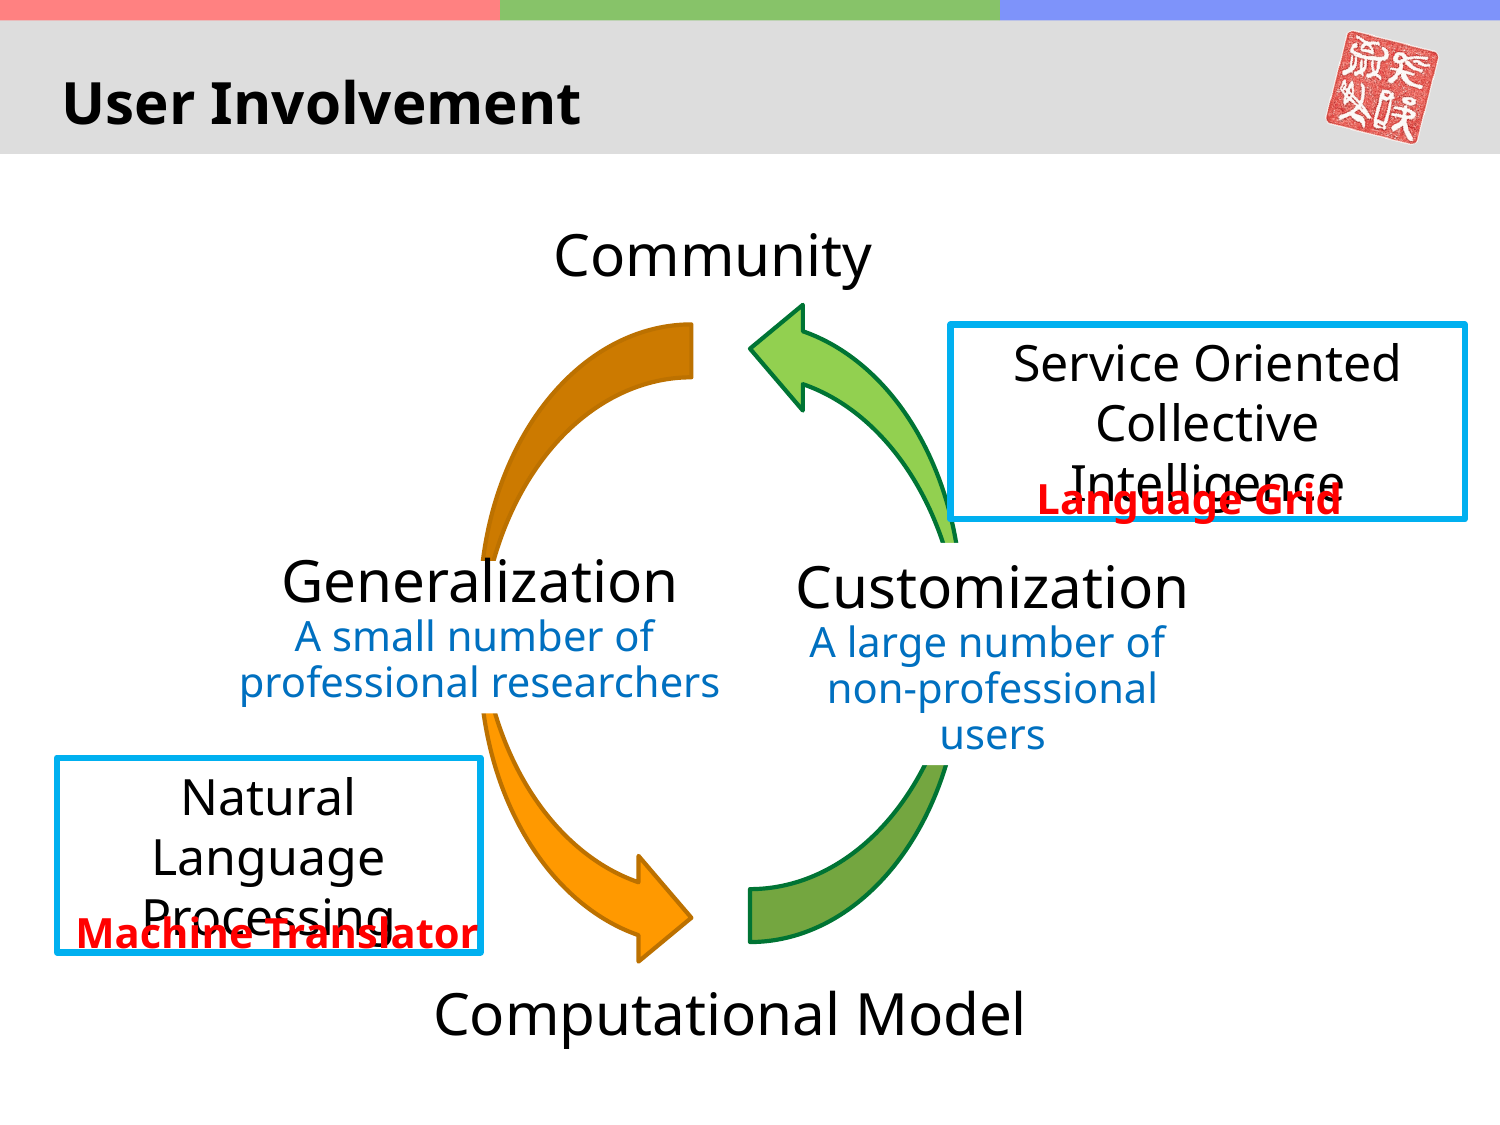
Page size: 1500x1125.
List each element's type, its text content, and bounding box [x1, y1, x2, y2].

picture [1339, 27, 1443, 148]
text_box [56, 210, 1466, 1071]
text_box User Involvement [46, 58, 1397, 186]
